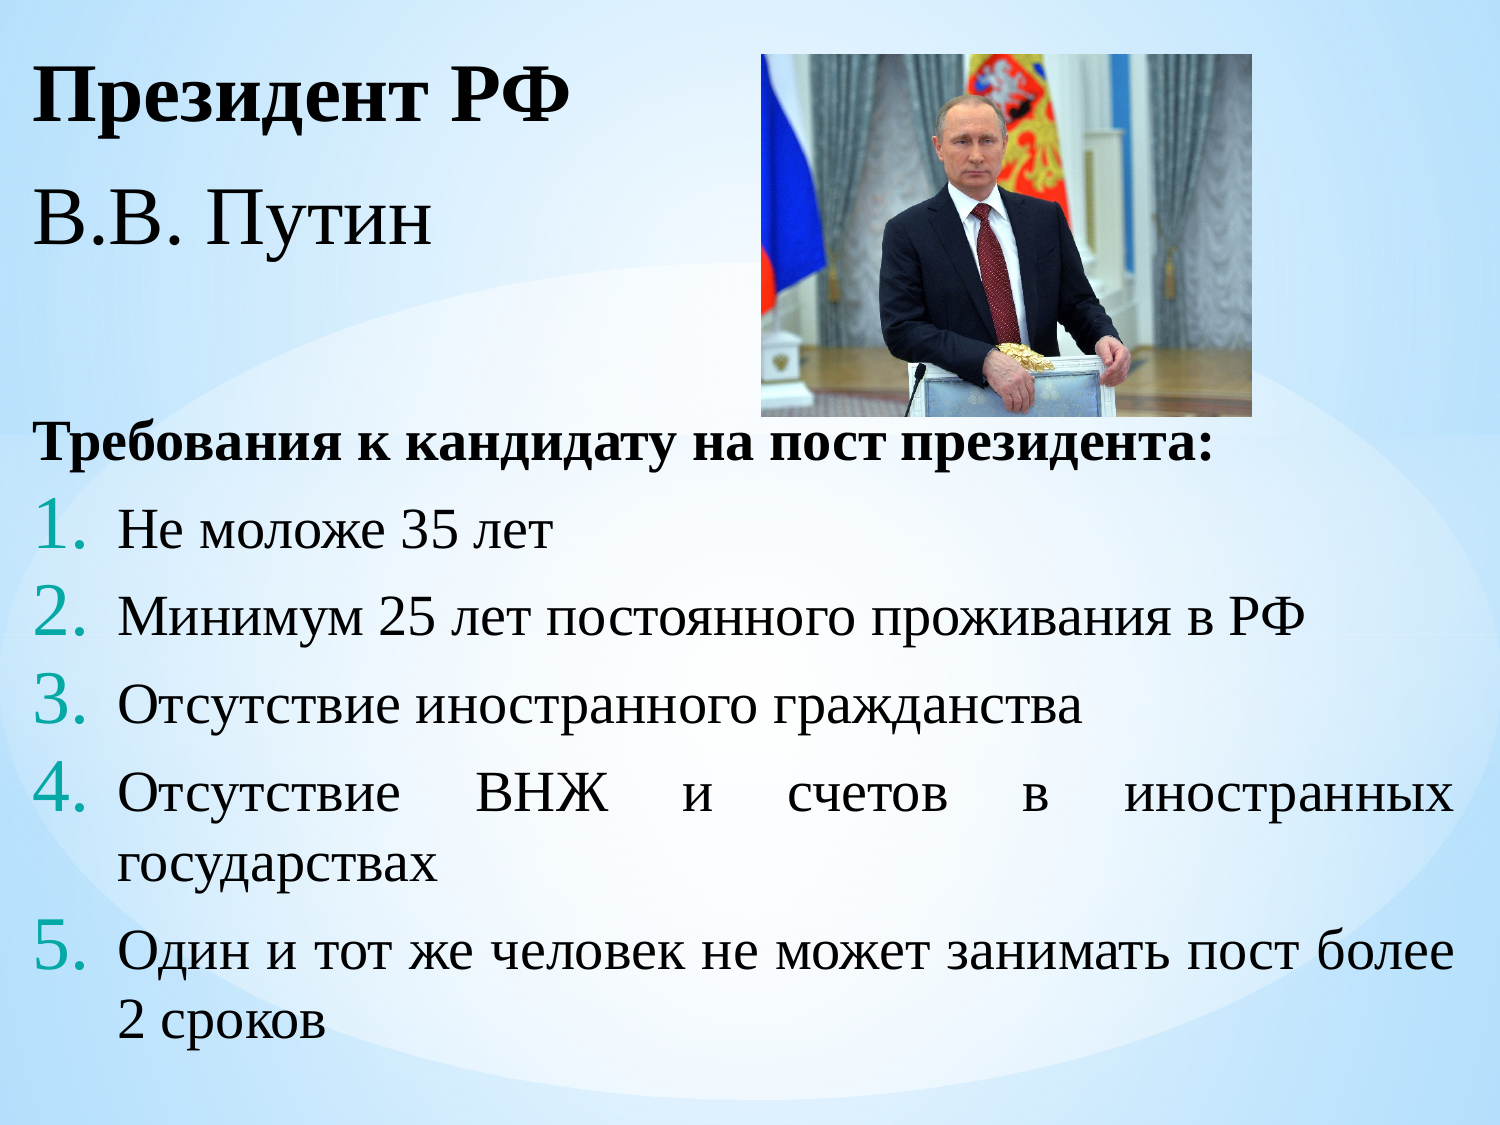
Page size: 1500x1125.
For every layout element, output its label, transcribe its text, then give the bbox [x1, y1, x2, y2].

picture [761, 54, 1253, 417]
subtitle Президент РФ В.В. Путин Требования к кандидату на пост президента: Не моложе 35 лет Минимум 25 лет постоянного проживания в РФ Отсутствие иностранного гражданства Отсутствие ВНЖ и счетов в иностранных государствах Один и тот же человек не может занимать пост более 2 сроков [17, 30, 1471, 1106]
